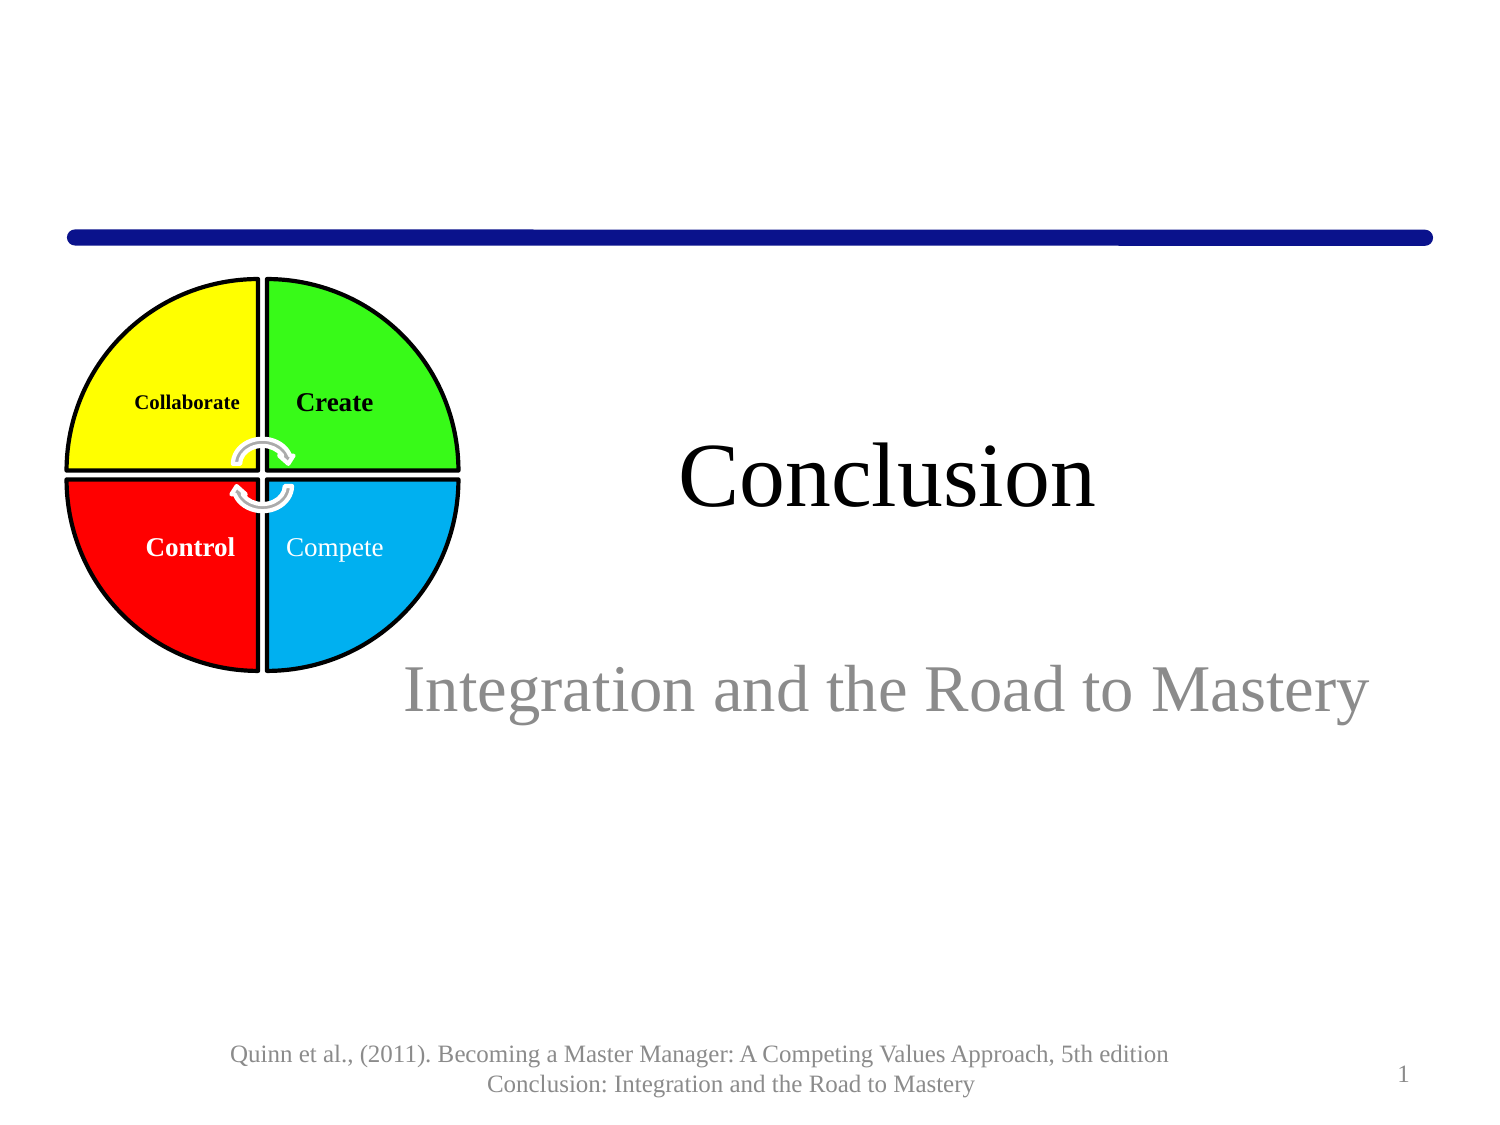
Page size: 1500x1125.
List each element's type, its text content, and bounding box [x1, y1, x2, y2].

slide_number 1 [1074, 1042, 1425, 1103]
text_box Integration and the Road to Mastery [362, 637, 1413, 925]
footer Quinn et al., (2011). Becoming a Master Manager: A Competing Values Approach, 5th edition Conclusion: Integration and the Road to Mastery [200, 1037, 1263, 1098]
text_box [0, 237, 551, 713]
text_box Conclusion [554, 349, 1500, 591]
